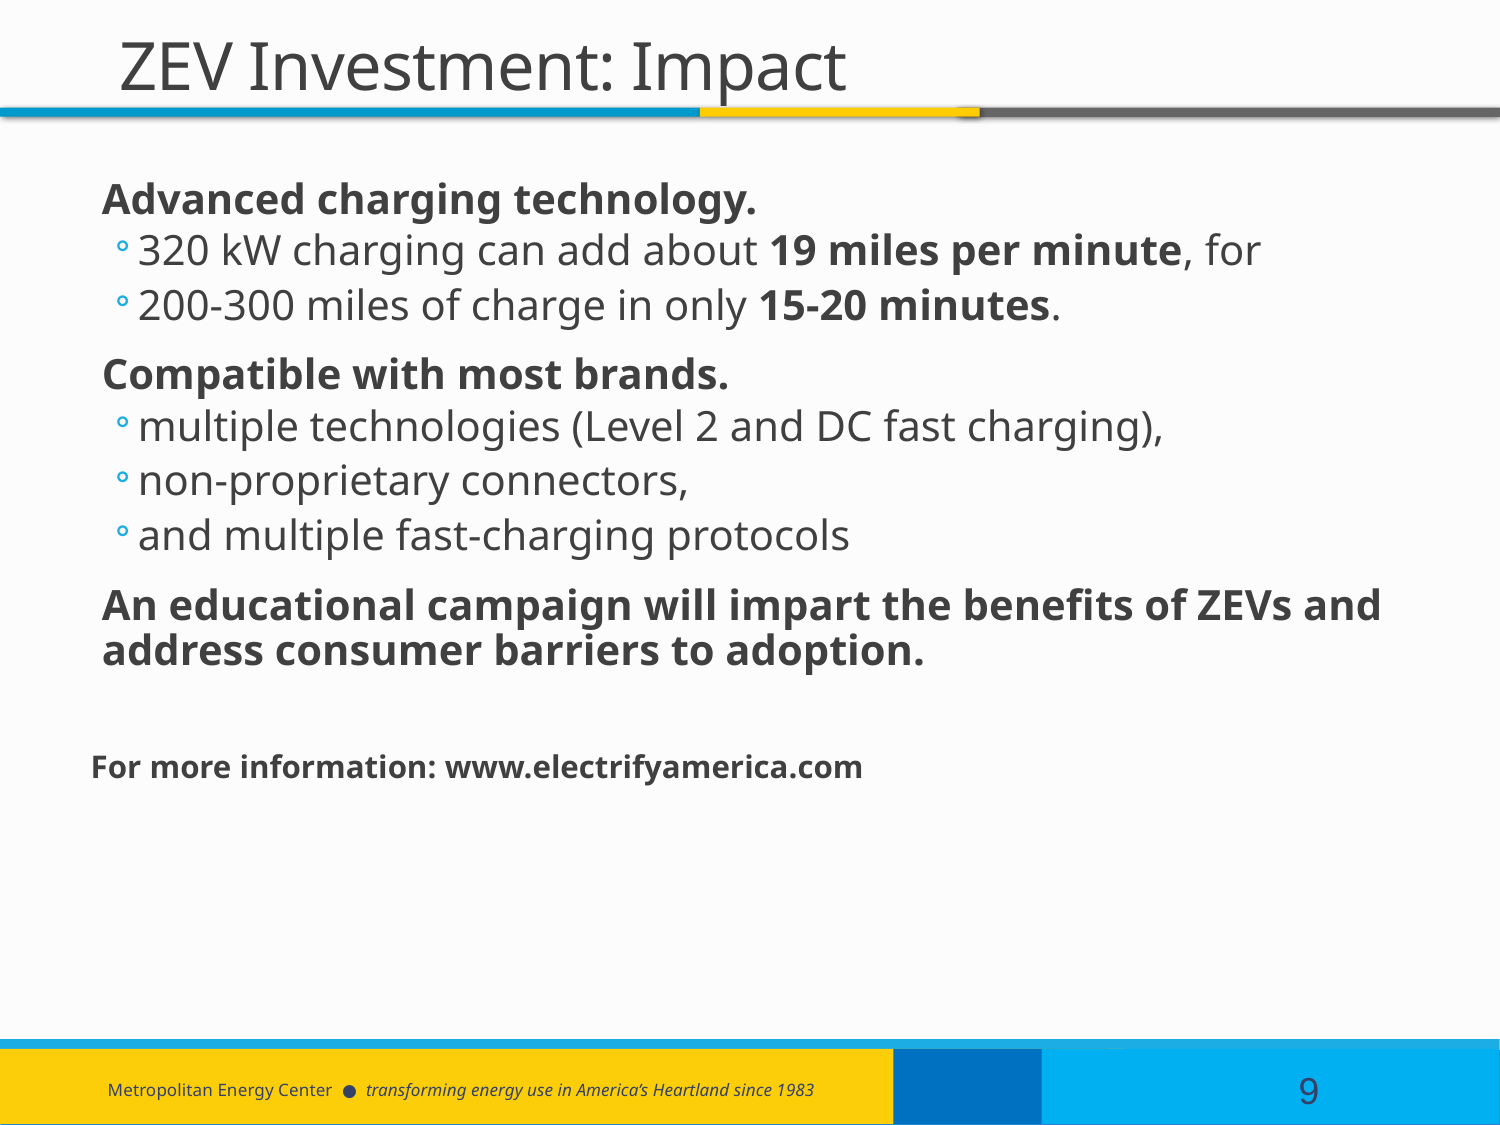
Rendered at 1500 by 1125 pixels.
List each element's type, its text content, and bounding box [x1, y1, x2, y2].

title ZEV Investment: Impact [104, 17, 1158, 170]
list Advanced charging technology. 320 kW charging can add about 19 miles per minute, for 200-300 miles of charge in only 15-20 minutes. Compatible with most brands. multiple technologies (Level 2 and DC fast charging), non-proprietary connectors, and multiple fast-charging protocols An educational campaign will impart the benefits of ZEVs and address consumer barriers to adoption. For more information: www.electrifyamerica.com [90, 170, 1462, 1017]
